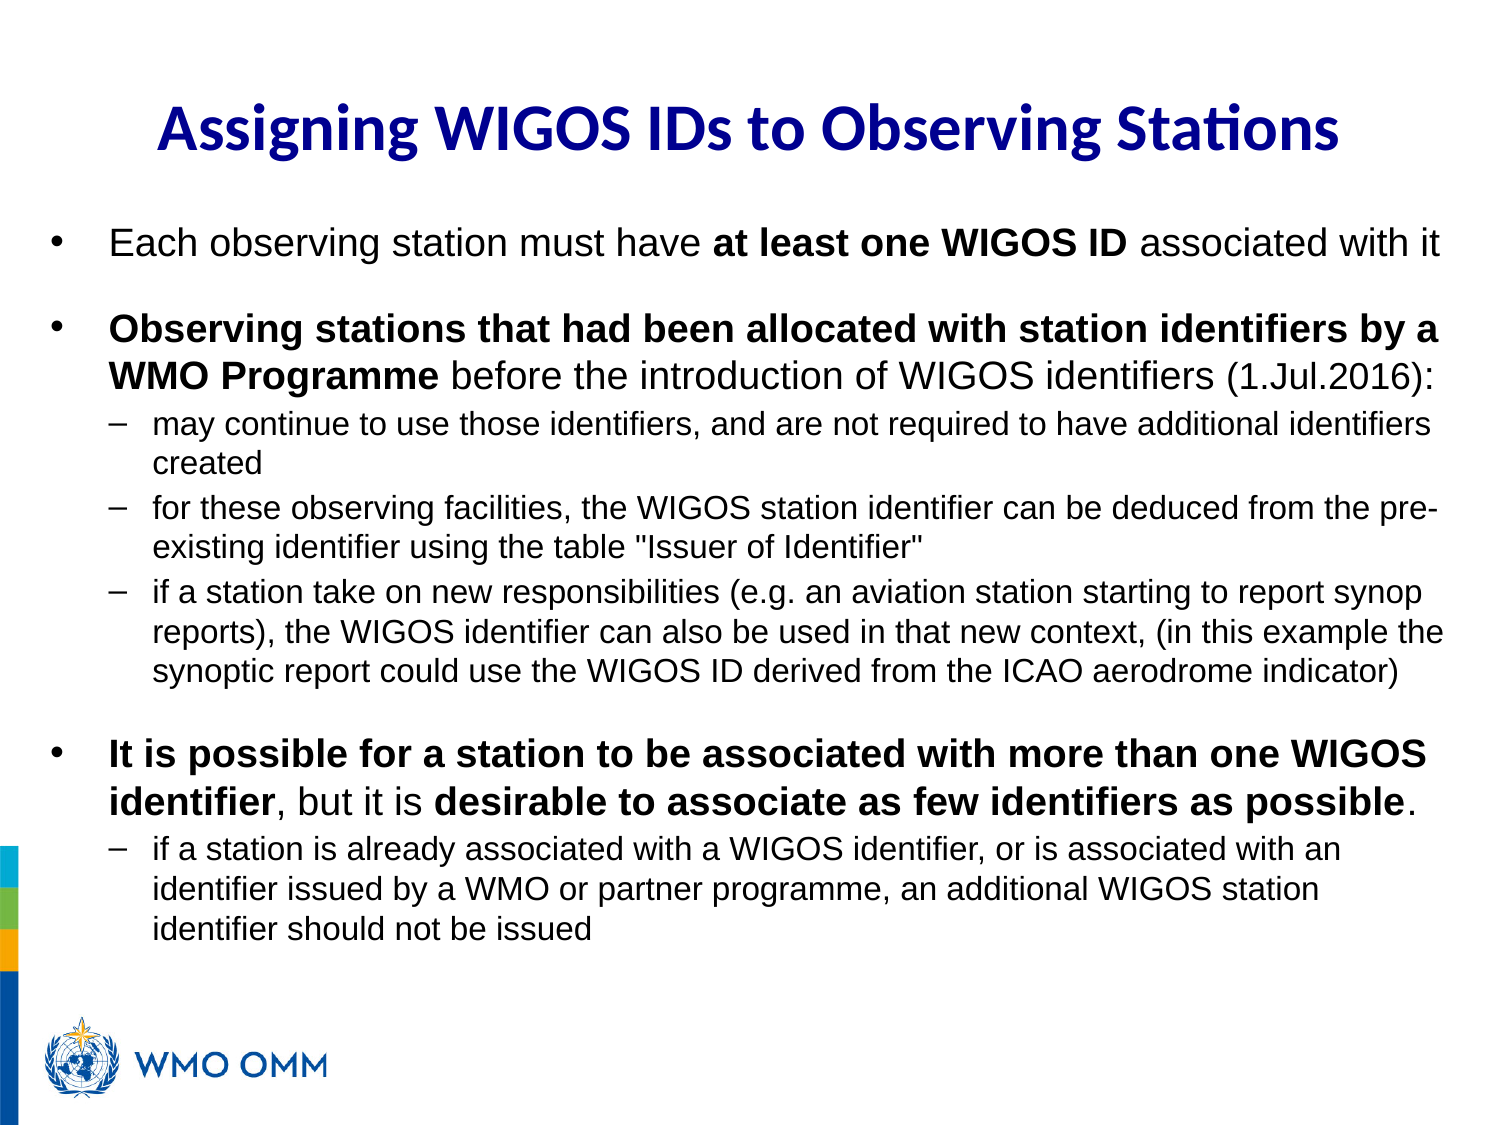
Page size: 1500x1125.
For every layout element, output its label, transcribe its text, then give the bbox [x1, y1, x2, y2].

title Assigning WIGOS IDs to Observing Stations [75, 45, 1425, 203]
picture [0, 845, 327, 1125]
text_box Each observing station must have at least one WIGOS ID associated with it Observing stations that had been allocated with station identifiers by a WMO Programme before the introduction of WIGOS identifiers (1.Jul.2016): may continue to use those identifiers, and are not required to have additional identifiers created for these observing facilities, the WIGOS station identifier can be deduced from the pre-existing identifier using the table "Issuer of Identifier" if a station take on new responsibilities (e.g. an aviation station starting to report synop reports), the WIGOS identifier can also be used in that new context, (in this example the synoptic report could use the WIGOS ID derived from the ICAO aerodrome indicator) It is possible for a station to be associated with more than one WIGOS identifier, but it is desirable to associate as few identifiers as possible. if a station is already associated with a WIGOS identifier, or is associated with an identifier issued by a WMO or partner programme, an additional WIGOS station identifier should not be issued [34, 209, 1465, 1085]
